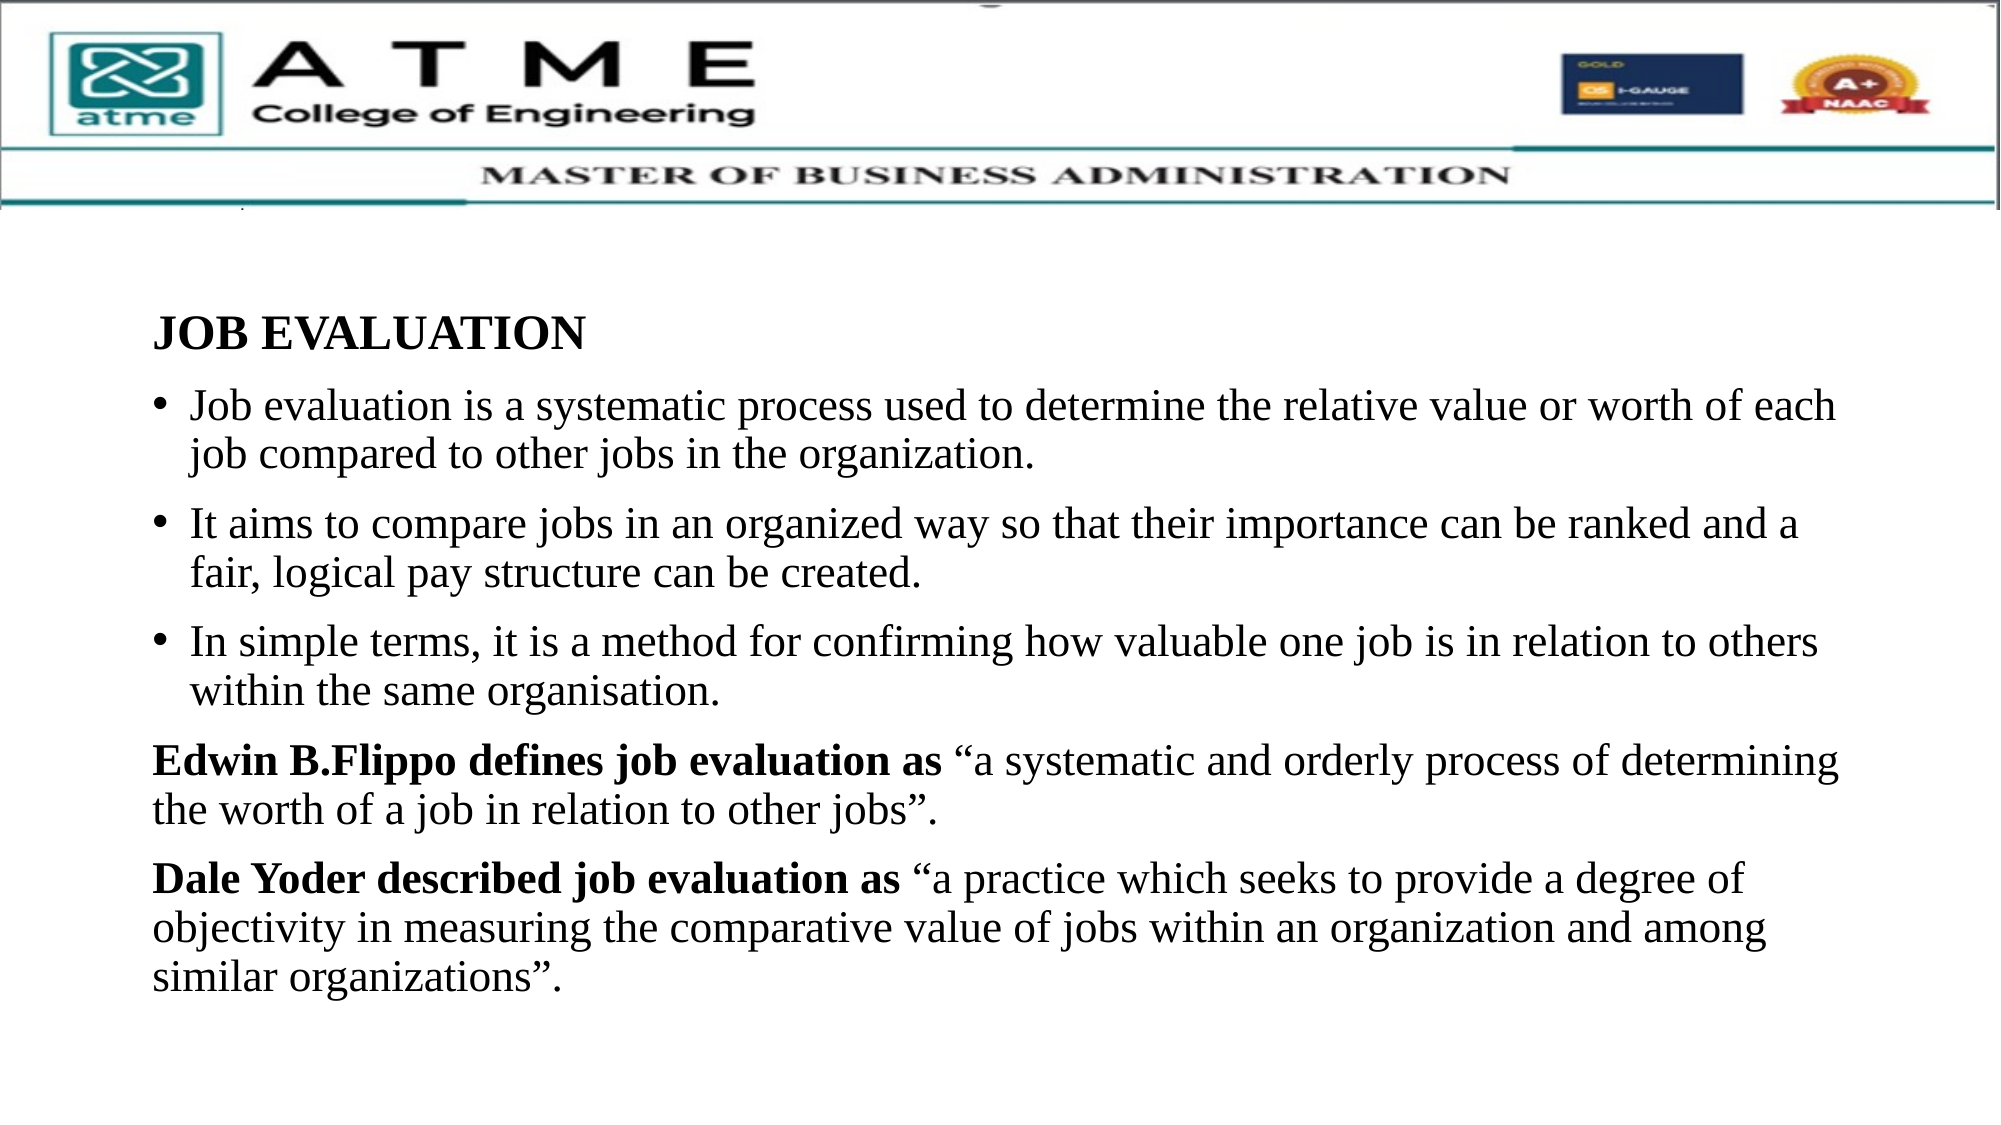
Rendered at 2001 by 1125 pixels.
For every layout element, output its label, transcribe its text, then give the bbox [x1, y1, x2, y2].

list JOB EVALUATION Job evaluation is a systematic process used to determine the relative value or worth of each job compared to other jobs in the organization. It aims to compare jobs in an organized way so that their importance can be ranked and a fair, logical pay structure can be created. In simple terms, it is a method for confirming how valuable one job is in relation to others within the same organisation. Edwin B.Flippo defines job evaluation as “a systematic and orderly process of determining the worth of a job in relation to other jobs”. Dale Yoder described job evaluation as “a practice which seeks to provide a degree of objectivity in measuring the comparative value of jobs within an organization and among similar organizations”. [137, 299, 1863, 1014]
picture [0, 0, 2000, 210]
